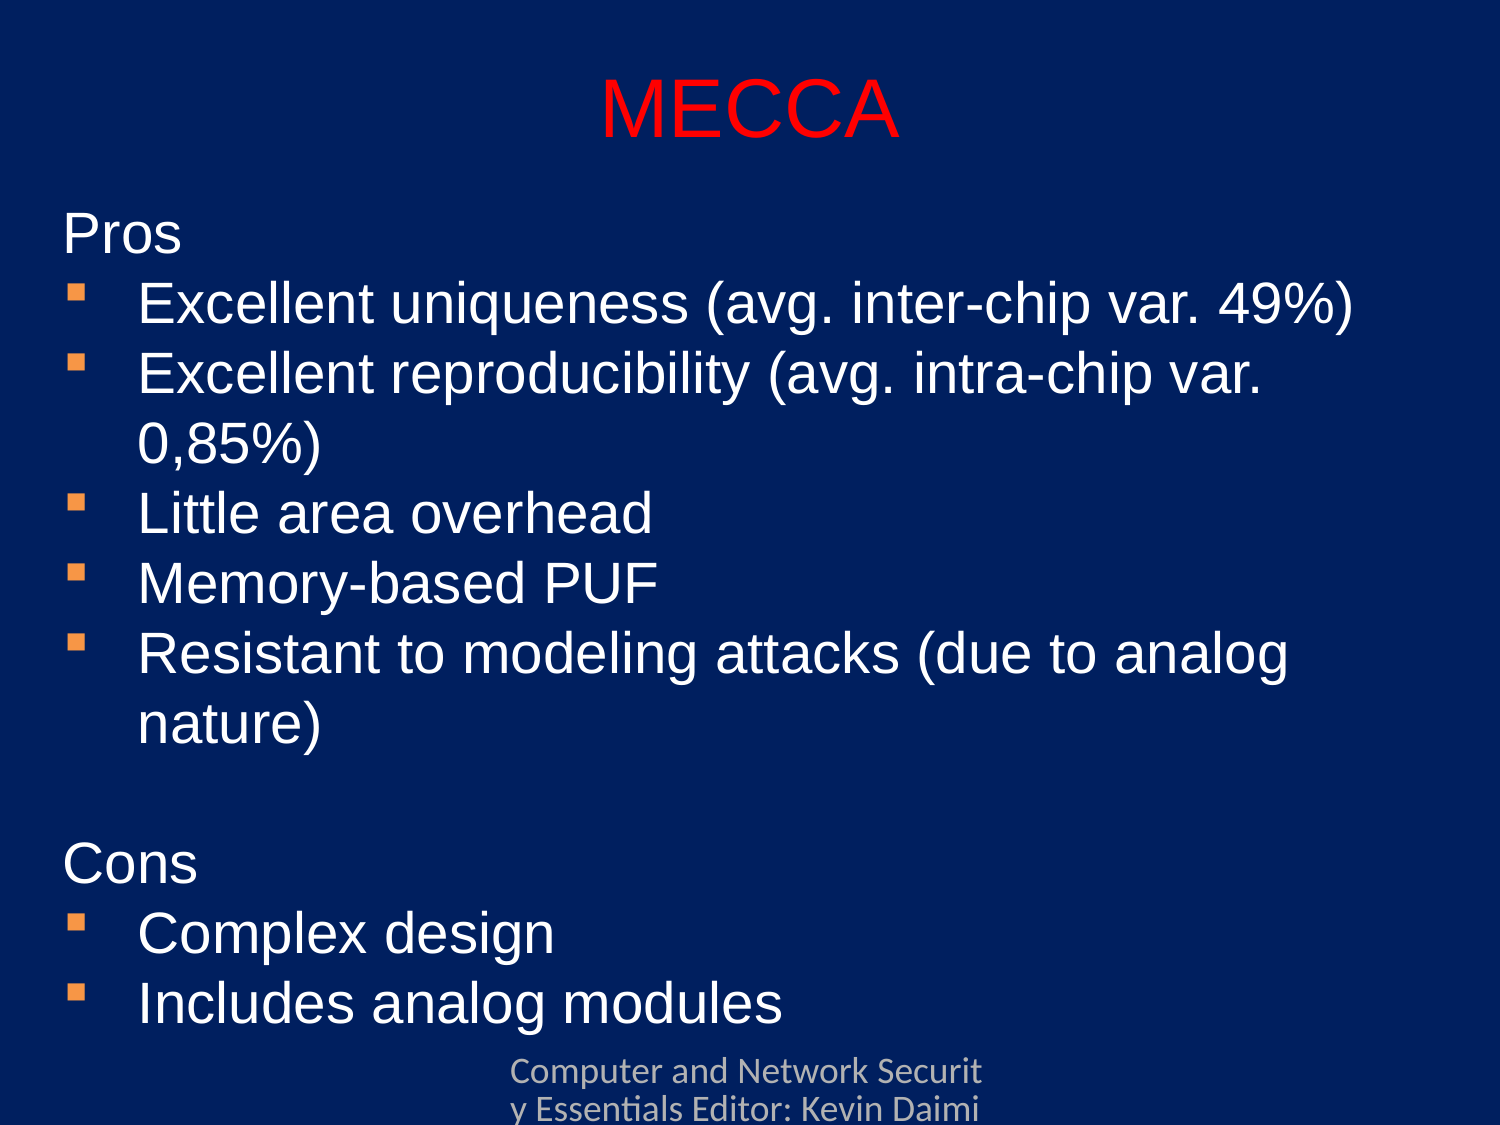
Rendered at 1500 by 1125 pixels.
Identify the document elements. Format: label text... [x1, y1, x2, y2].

footer Computer and Network Security Essentials Editor: Kevin Daimi Associate Editors: Guillermo Francia, Levent Ertaul, Luis H. Encinas, Eman El-Sheikh Published by Springer [510, 1046, 990, 1103]
list Pros Excellent uniqueness (avg. inter-chip var. 49%) Excellent reproducibility (avg. intra-chip var. 0,85%) Little area overhead Memory-based PUF Resistant to modeling attacks (due to analog nature) Cons Complex design Includes analog modules [62, 195, 1437, 1044]
title MECCA [44, 53, 1456, 155]
